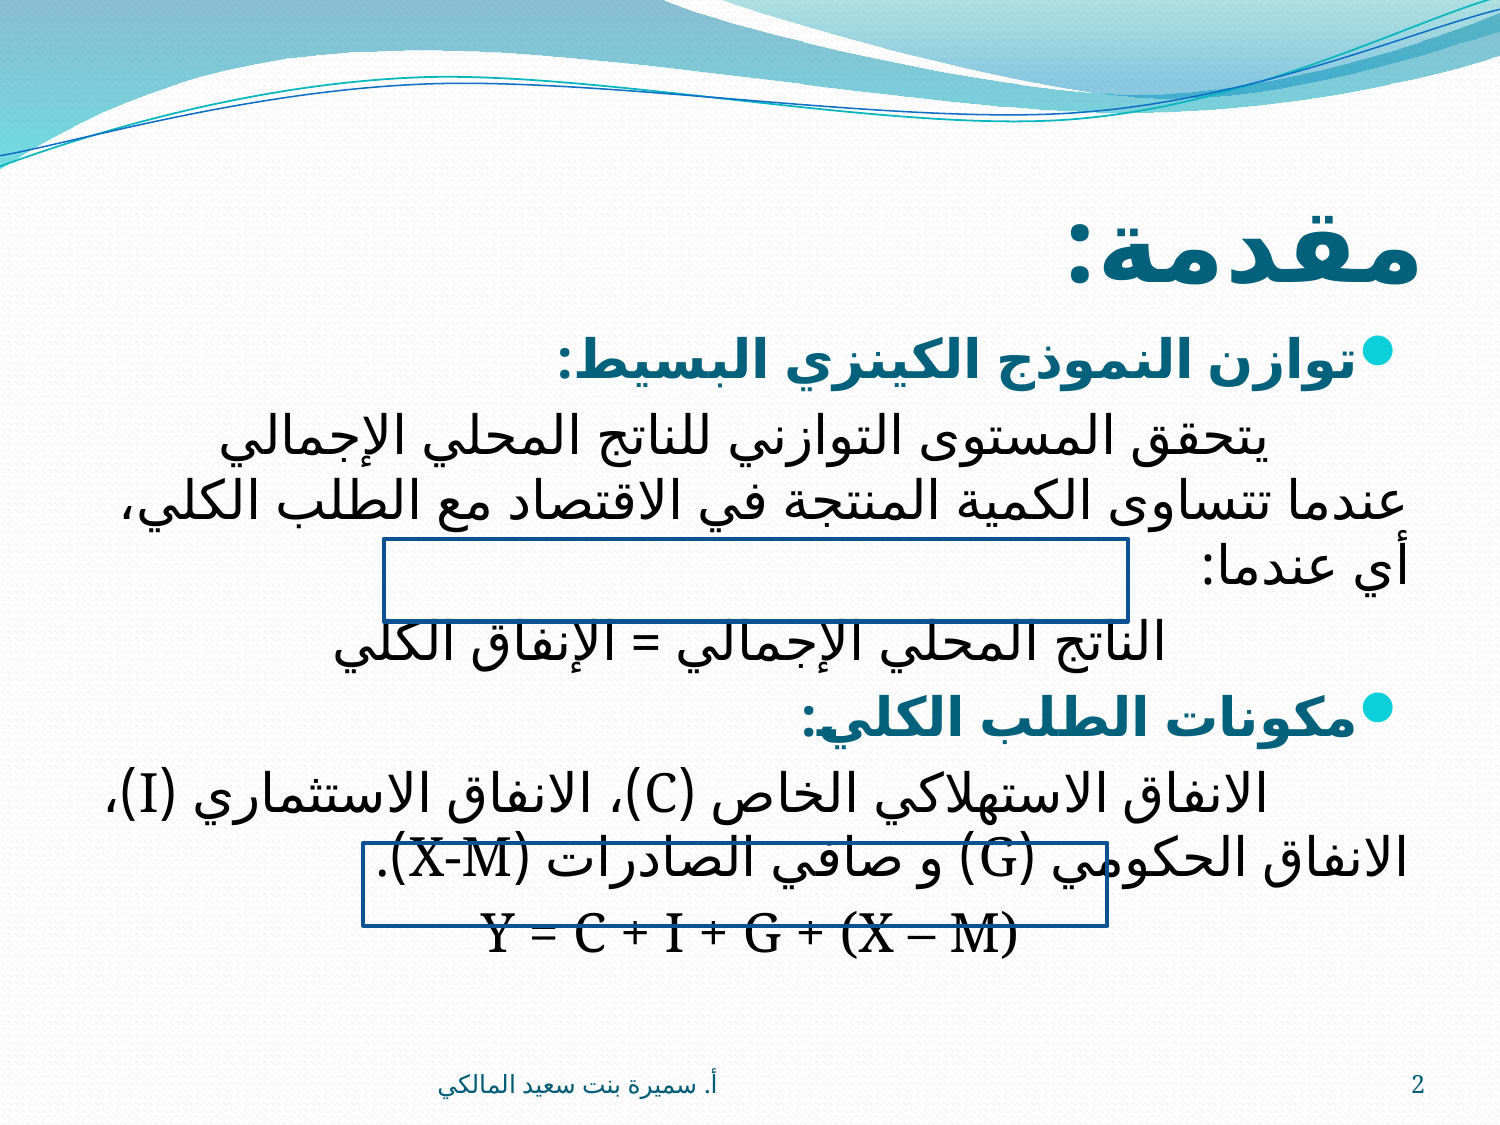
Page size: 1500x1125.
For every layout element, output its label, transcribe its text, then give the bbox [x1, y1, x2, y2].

list توازن النموذج الكينزي البسيط: يتحقق المستوى التوازني للناتج المحلي الإجمالي عندما تتساوى الكمية المنتجة في الاقتصاد مع الطلب الكلي، أي عندما: الناتج المحلي الإجمالي = الإنفاق الكلي مكونات الطلب الكلي: الانفاق الاستهلاكي الخاص (C)، الانفاق الاستثماري (I)، الانفاق الحكومي (G) و صافي الصادرات (X-M). Y = C + I + G + (X – M) [75, 317, 1425, 1038]
title مقدمة: [75, 115, 1425, 303]
slide_number 2 [1299, 1042, 1425, 1103]
footer أ. سميرة بنت سعيد المالكي [437, 1042, 988, 1103]
text_box [382, 537, 1130, 624]
text_box [361, 841, 1109, 928]
